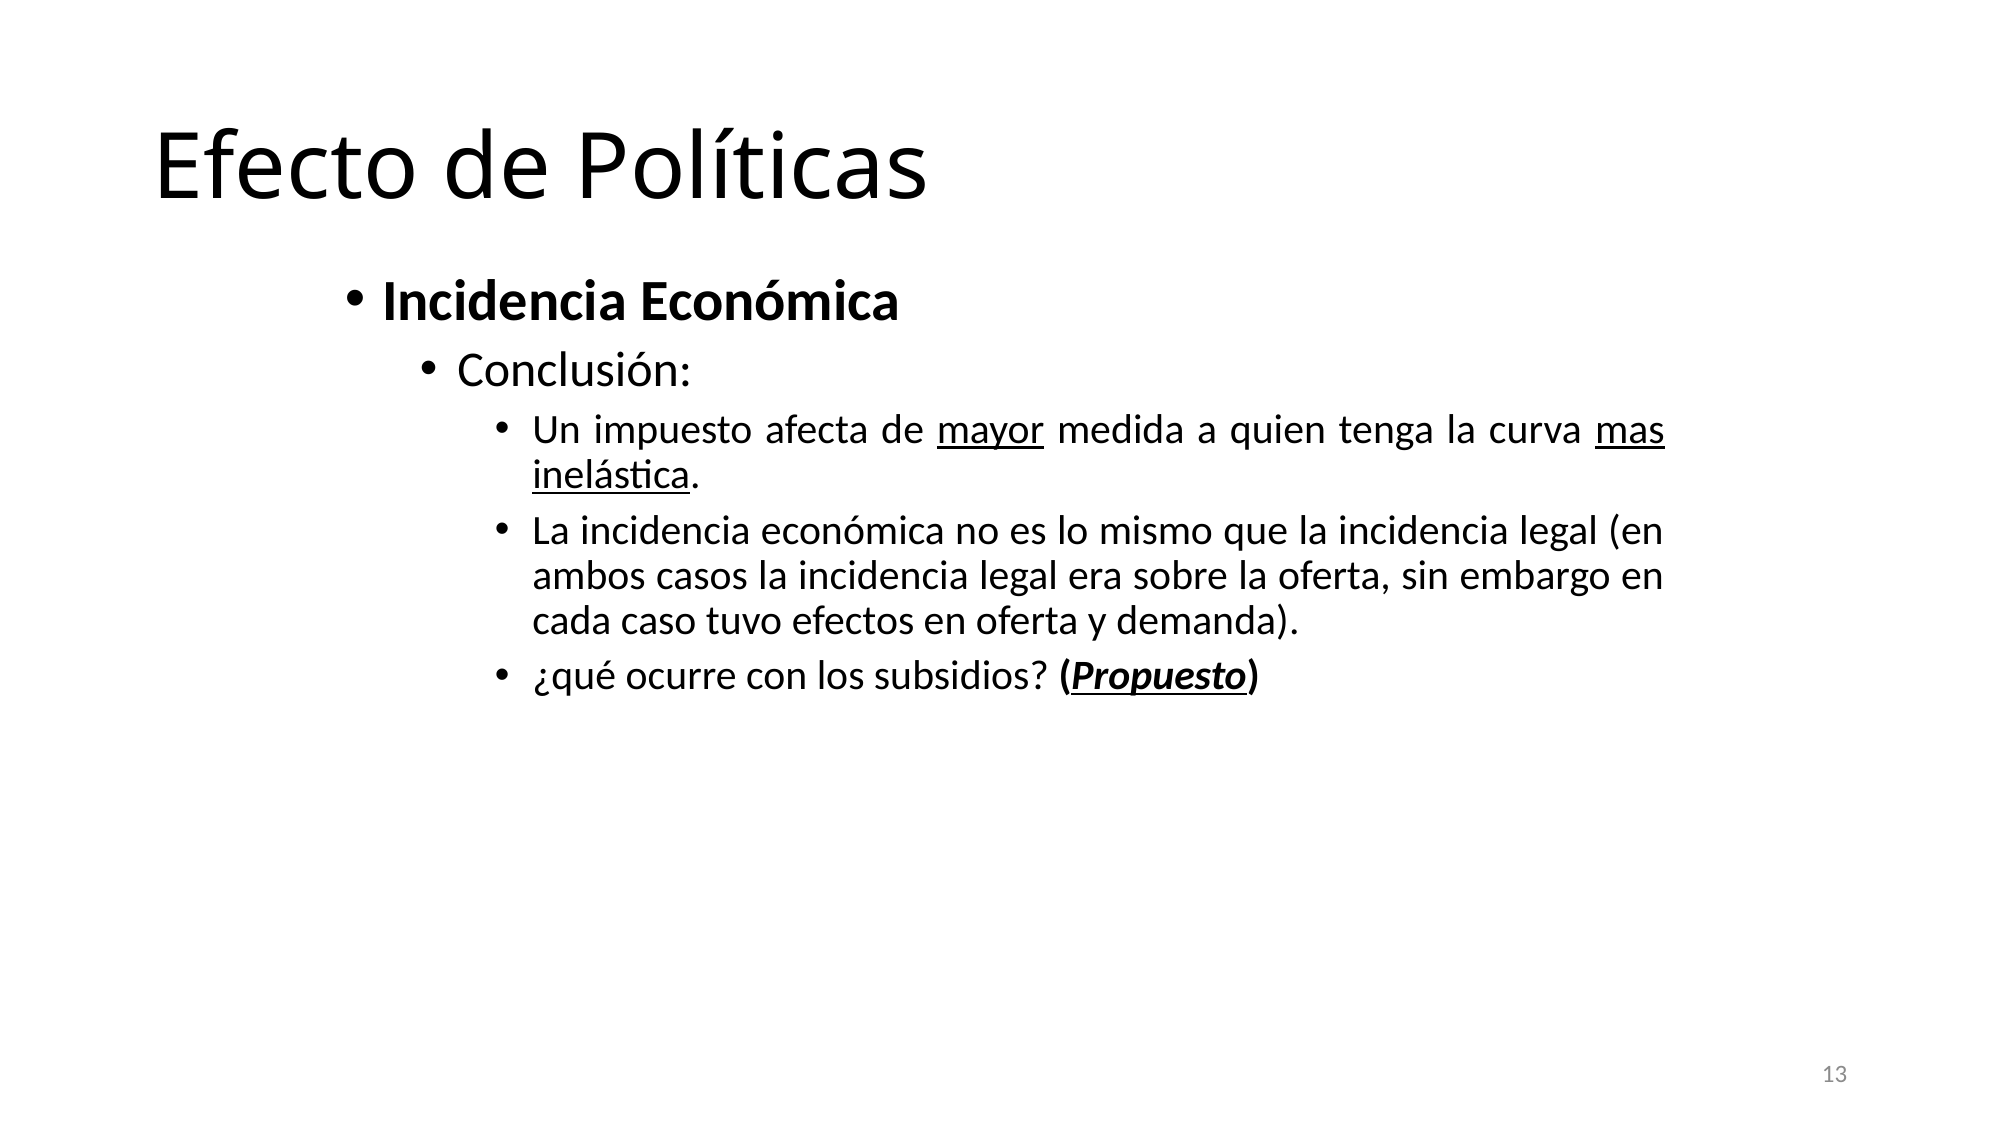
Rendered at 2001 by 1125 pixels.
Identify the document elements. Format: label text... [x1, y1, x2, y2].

title Efecto de Políticas [137, 59, 1863, 278]
slide_number 13 [1412, 1042, 1863, 1103]
list Incidencia Económica Conclusión: Un impuesto afecta de mayor medida a quien tenga la curva mas inelástica. La incidencia económica no es lo mismo que la incidencia legal (en ambos casos la incidencia legal era sobre la oferta, sin embargo en cada caso tuvo efectos en oferta y demanda). ¿qué ocurre con los subsidios? (Propuesto) [329, 262, 1680, 1005]
